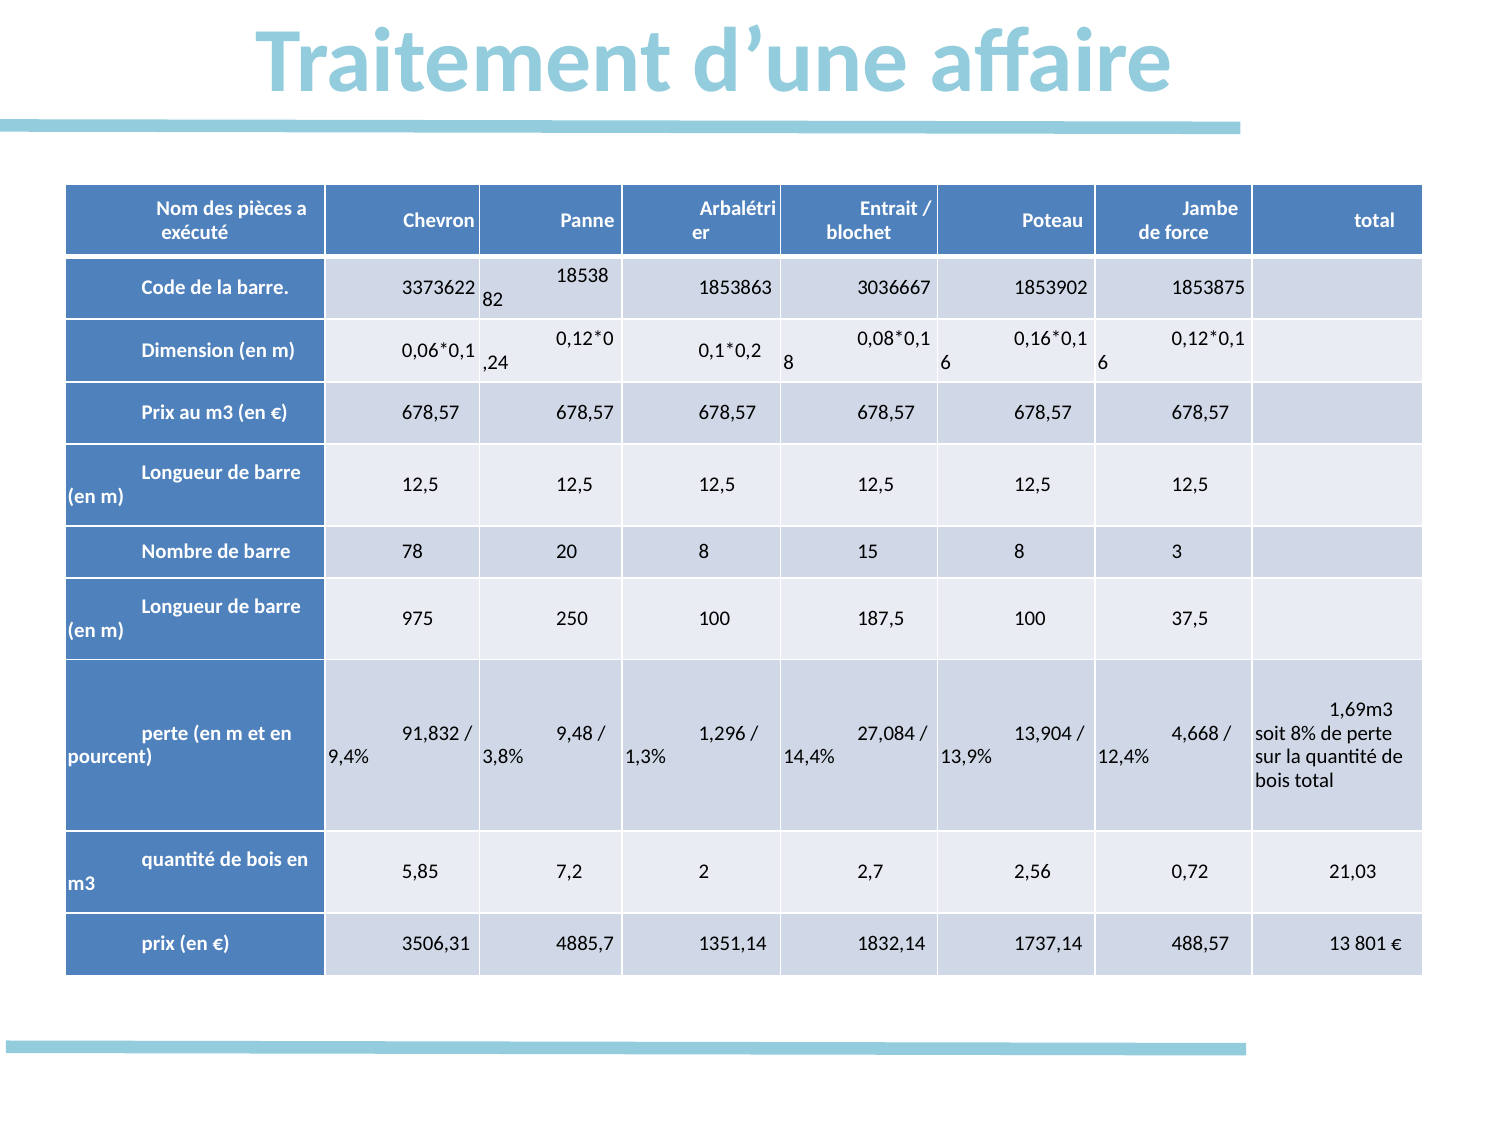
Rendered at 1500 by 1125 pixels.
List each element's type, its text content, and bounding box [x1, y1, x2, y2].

table_cell 12,5 [326, 445, 479, 525]
table_cell 1351,14 [623, 914, 780, 975]
table_cell 13,904 / 13,9% [938, 660, 1094, 830]
table_cell 0,06*0,1 [326, 320, 479, 381]
table_cell 1,69m3 soit 8% de perte sur la quantité de bois total [1253, 660, 1422, 830]
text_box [5, 1046, 1247, 1050]
table_cell quantité de bois en m3 [66, 832, 324, 912]
table_cell 1,296 / 1,3% [623, 660, 780, 830]
table_cell 3506,31 [326, 914, 479, 975]
table_cell 678,57 [326, 383, 479, 443]
table_cell 13 801 € [1253, 914, 1422, 975]
table_cell 2 [623, 832, 780, 912]
table_cell 678,57 [1096, 383, 1251, 443]
table_cell 0,72 [1096, 832, 1251, 912]
table_cell 15 [781, 527, 937, 577]
table_cell 78 [326, 527, 479, 577]
table_cell 8 [623, 527, 780, 577]
table_header total [1253, 185, 1422, 254]
table_cell 7,2 [480, 832, 621, 912]
table_cell 12,5 [480, 445, 621, 525]
table_header Arbalétrier [623, 185, 780, 254]
table_cell 27,084 /14,4% [781, 660, 937, 830]
table_cell 1853902 [938, 259, 1094, 318]
table_header Entrait / blochet [781, 185, 937, 254]
table_cell 12,5 [1096, 445, 1251, 525]
table_cell 488,57 [1096, 914, 1251, 975]
table_cell 678,57 [623, 383, 780, 443]
table_header Chevron [326, 185, 479, 254]
table_cell [1253, 579, 1422, 659]
table_cell 3036667 [781, 259, 937, 318]
table_cell 0,12*0,24 [480, 320, 621, 381]
table_cell 5,85 [326, 832, 479, 912]
table_cell 1853863 [623, 259, 780, 318]
table_cell 2,7 [781, 832, 937, 912]
table_header Jambe de force [1096, 185, 1251, 254]
table_cell Dimension (en m) [66, 320, 324, 381]
table_cell [1253, 527, 1422, 577]
table_cell 1853875 [1096, 259, 1251, 318]
table_cell 1832,14 [781, 914, 937, 975]
table_cell 20 [480, 527, 621, 577]
table_cell Code de la barre. [66, 259, 324, 318]
table_header Nom des pièces a exécuté [66, 185, 324, 254]
table_cell 9,48 / 3,8% [480, 660, 621, 830]
table_header Panne [480, 185, 621, 254]
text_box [0, 125, 1241, 129]
table_cell 1737,14 [938, 914, 1094, 975]
table_cell 8 [938, 527, 1094, 577]
table_cell 250 [480, 579, 621, 659]
table_cell 4,668 / 12,4% [1096, 660, 1251, 830]
table_cell 3 [1096, 527, 1251, 577]
table_cell 21,03 [1253, 832, 1422, 912]
table_cell 91,832 / 9,4% [326, 660, 479, 830]
table_cell Prix au m3 (en €) [66, 383, 324, 443]
table_cell [1253, 320, 1422, 381]
table_cell 0,08*0,18 [781, 320, 937, 381]
table_cell 0,12*0,16 [1096, 320, 1251, 381]
table_cell Longueur de barre (en m) [66, 445, 324, 525]
table_header Poteau [938, 185, 1094, 254]
table_cell 100 [938, 579, 1094, 659]
table_cell 2,56 [938, 832, 1094, 912]
table_cell 4885,7 [480, 914, 621, 975]
table_cell [1253, 383, 1422, 443]
table_cell 12,5 [623, 445, 780, 525]
table_cell Longueur de barre (en m) [66, 579, 324, 659]
table_cell 187,5 [781, 579, 937, 659]
table_cell 678,57 [781, 383, 937, 443]
table_cell Nombre de barre [66, 527, 324, 577]
table_cell 0,16*0,16 [938, 320, 1094, 381]
table_cell 975 [326, 579, 479, 659]
table_cell 12,5 [938, 445, 1094, 525]
table_cell [1253, 445, 1422, 525]
table_cell 0,1*0,2 [623, 320, 780, 381]
text_box Traitement d’une affaire [77, 0, 1353, 149]
table_cell 12,5 [781, 445, 937, 525]
table_cell 678,57 [480, 383, 621, 443]
table_cell 100 [623, 579, 780, 659]
table_cell 37,5 [1096, 579, 1251, 659]
table_cell 3373622 [326, 259, 479, 318]
table_cell 678,57 [938, 383, 1094, 443]
table_cell perte (en m et en pourcent) [66, 660, 324, 830]
table_cell [1253, 259, 1422, 318]
table_cell 1853882 [480, 259, 621, 318]
table_cell prix (en €) [66, 914, 324, 975]
